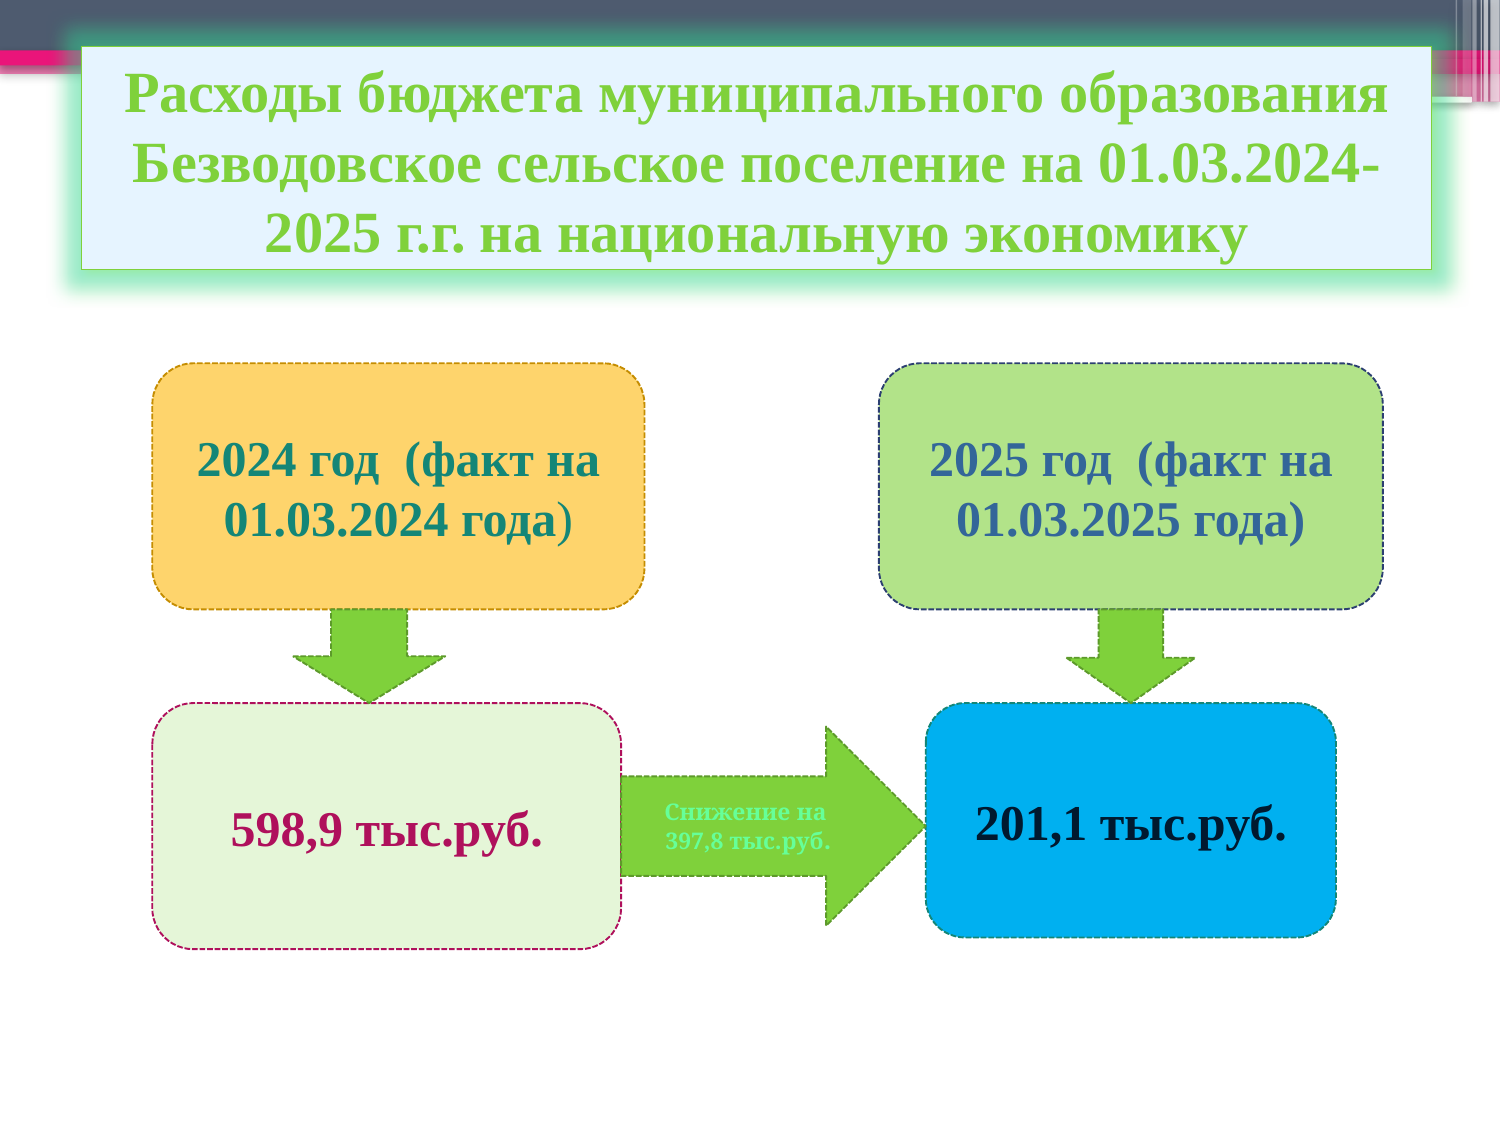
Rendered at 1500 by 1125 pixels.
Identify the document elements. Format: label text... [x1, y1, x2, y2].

text_box 598,9 тыс.руб. [151, 702, 623, 951]
text_box 2025 год (факт на 01.03.2025 года) [877, 362, 1384, 611]
text_box Расходы бюджета муниципального образования Безводовское сельское поселение на 01.03.2024-2025 г.г. на национальную экономику [81, 46, 1432, 270]
text_box Снижение на 397,8 тыс.руб. [620, 725, 927, 926]
text_box [292, 608, 447, 704]
text_box 2024 год (факт на 01.03.2024 года) [151, 362, 646, 611]
text_box [1065, 608, 1196, 704]
text_box 201,1 тыс.руб. [924, 702, 1337, 939]
